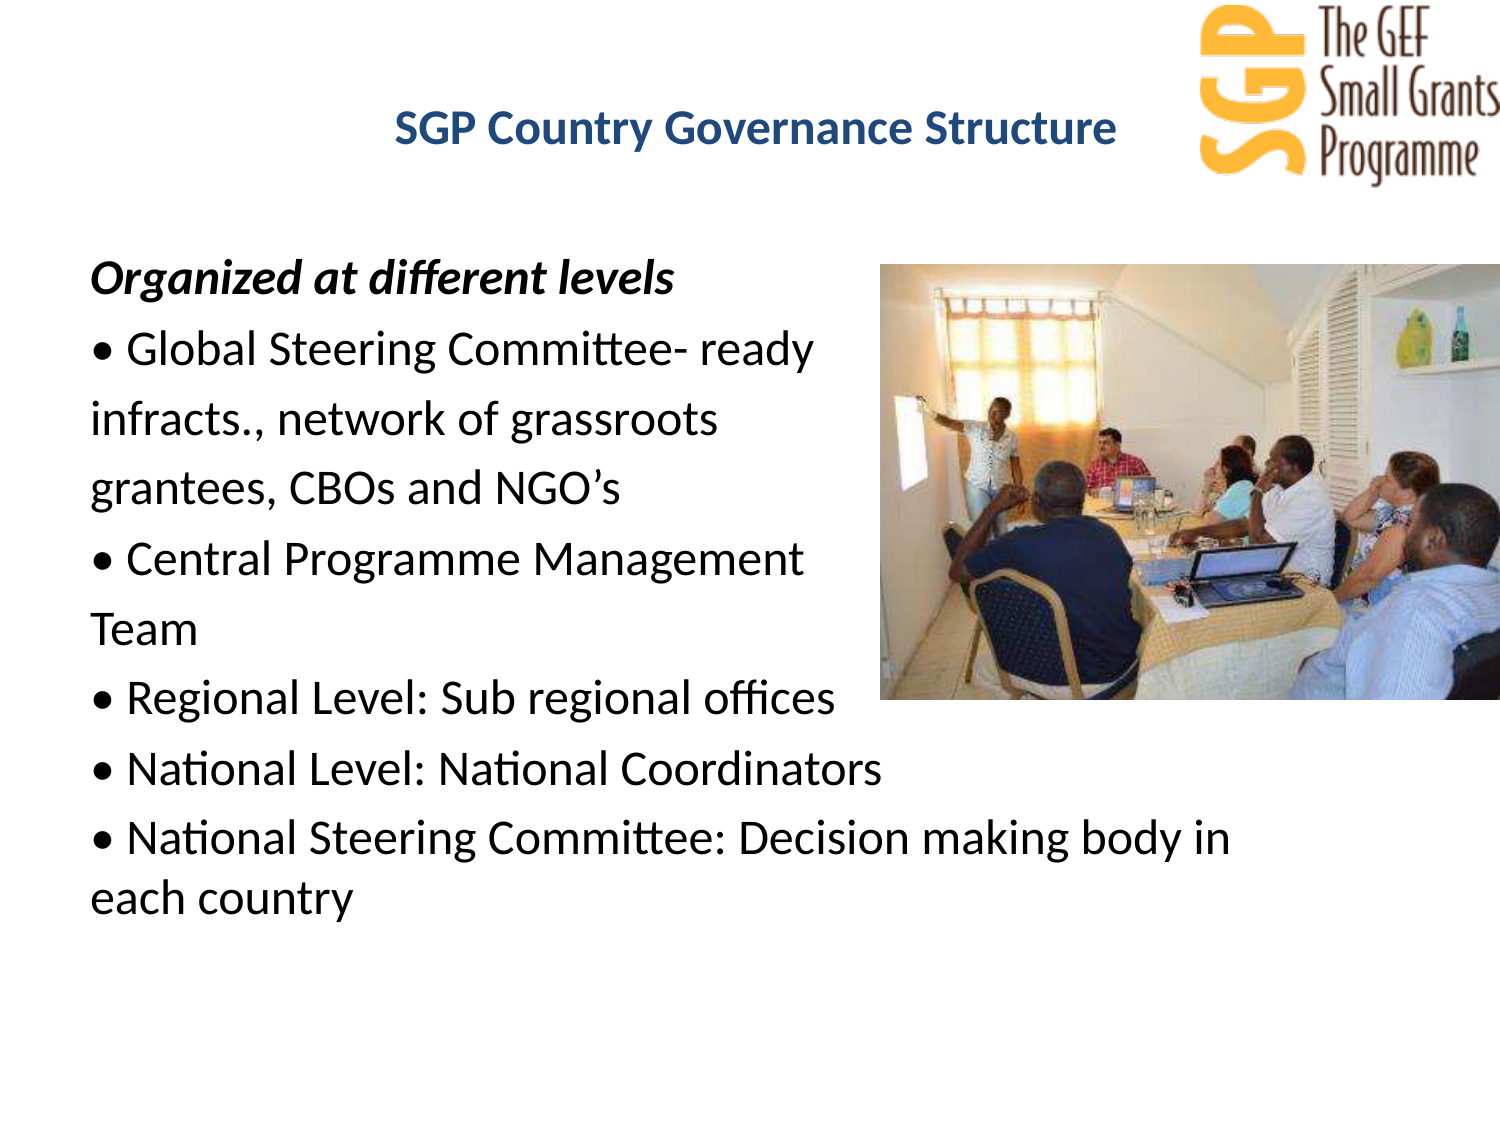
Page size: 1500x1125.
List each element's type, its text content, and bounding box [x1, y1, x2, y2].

list Organized at different levels • Global Steering Committee- ready infracts., network of grassroots grantees, CBOs and NGO’s • Central Programme Management Team • Regional Level: Sub regional offices • National Level: National Coordinators • National Steering Committee: Decision making body in each country [74, 237, 1301, 1051]
picture [879, 264, 1500, 701]
title SGP Country Governance Structure [24, 44, 1194, 163]
picture [1199, 4, 1500, 188]
